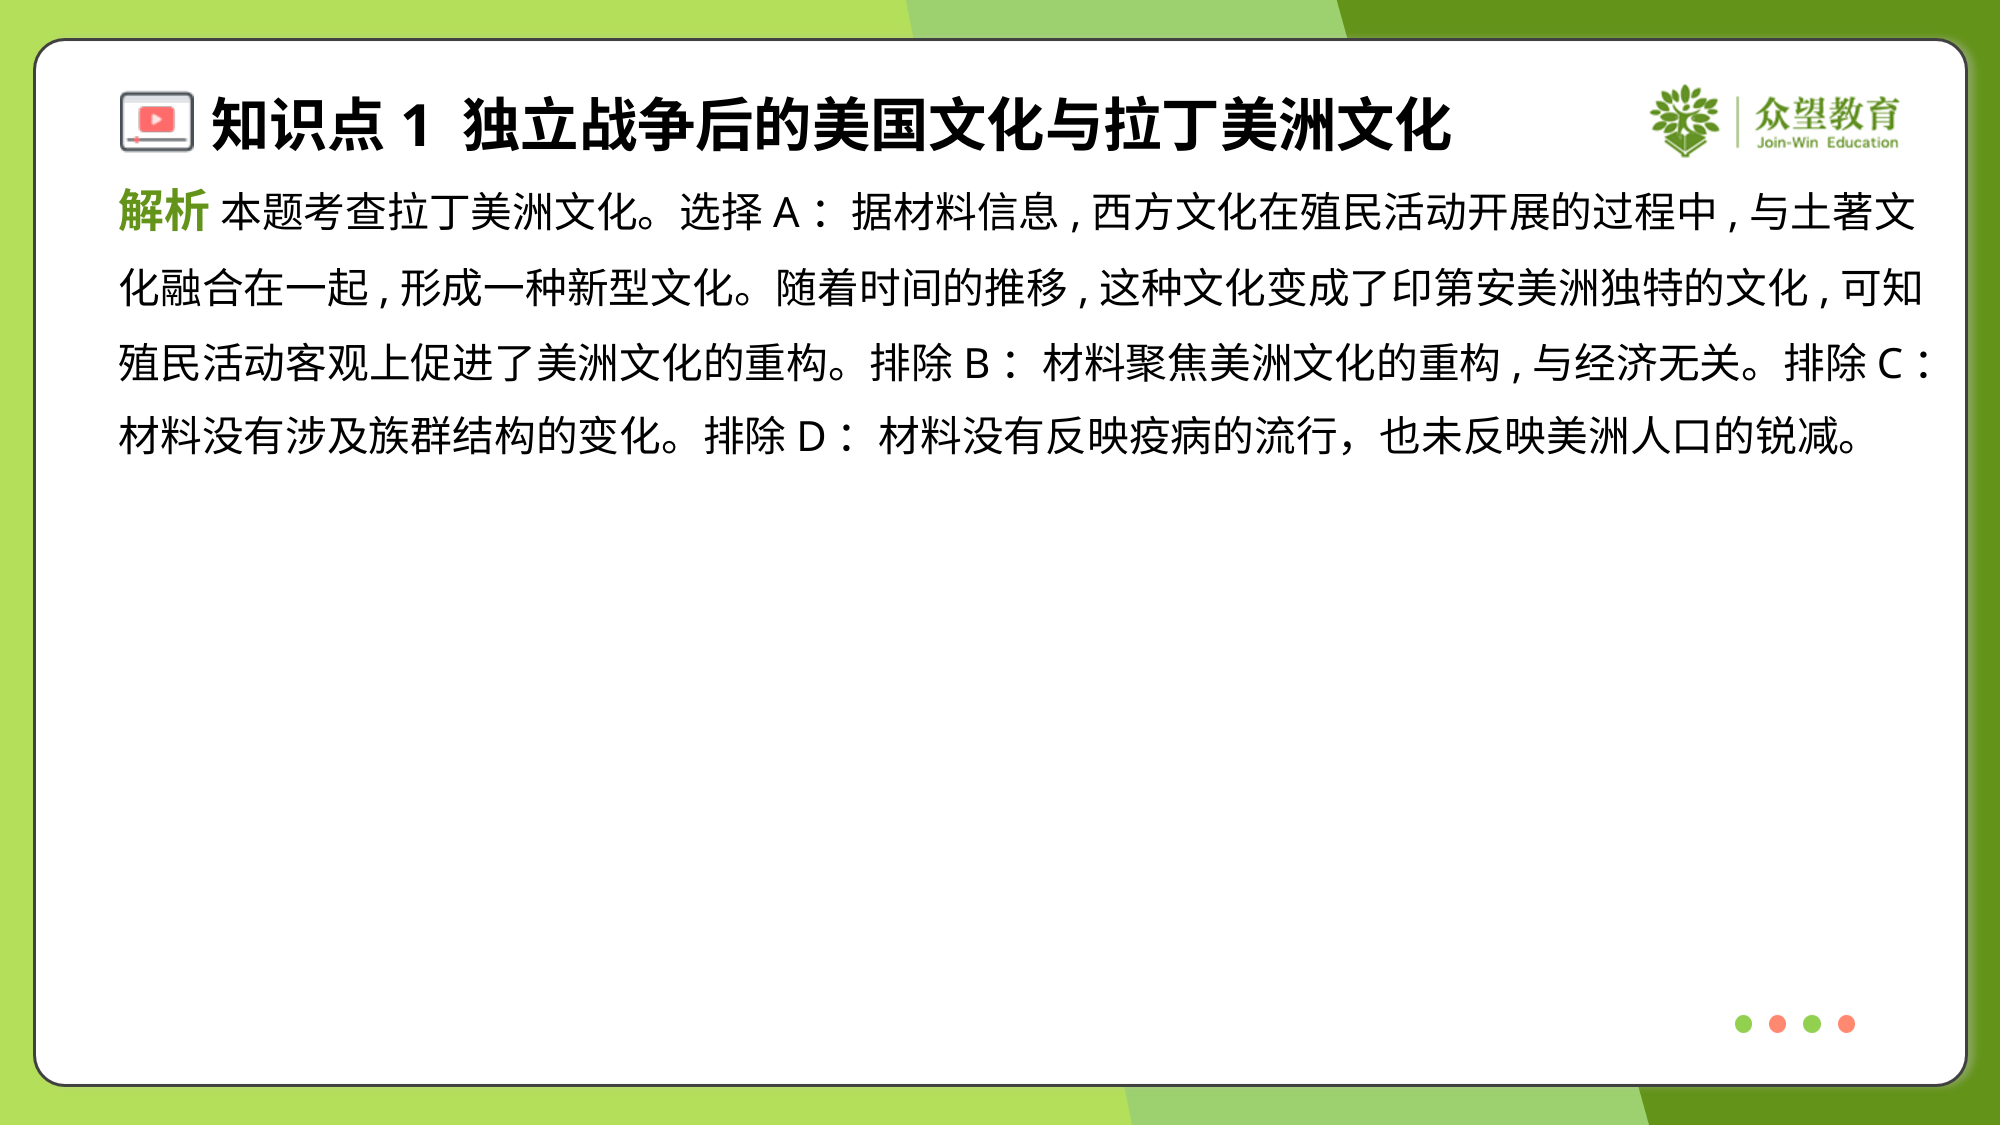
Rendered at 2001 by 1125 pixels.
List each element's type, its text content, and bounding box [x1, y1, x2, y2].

text_box 解析 本题考查拉丁美洲文化。选择A：据材料信息,西方文化在殖民活动开展的过程中,与土著文 化融合在一起,形成一种新型文化。随着时间的推移,这种文化变成了印第安美洲独特的文化,可知 殖民活动客观上促进了美洲文化的重构。排除B：材料聚焦美洲文化的重构,与经济无关。排除C： 材料没有涉及族群结构的变化。排除D：材料没有反映疫病的流行，也未反映美洲人口的锐减。 [118, 159, 1883, 452]
picture [0, 0, 2000, 1125]
